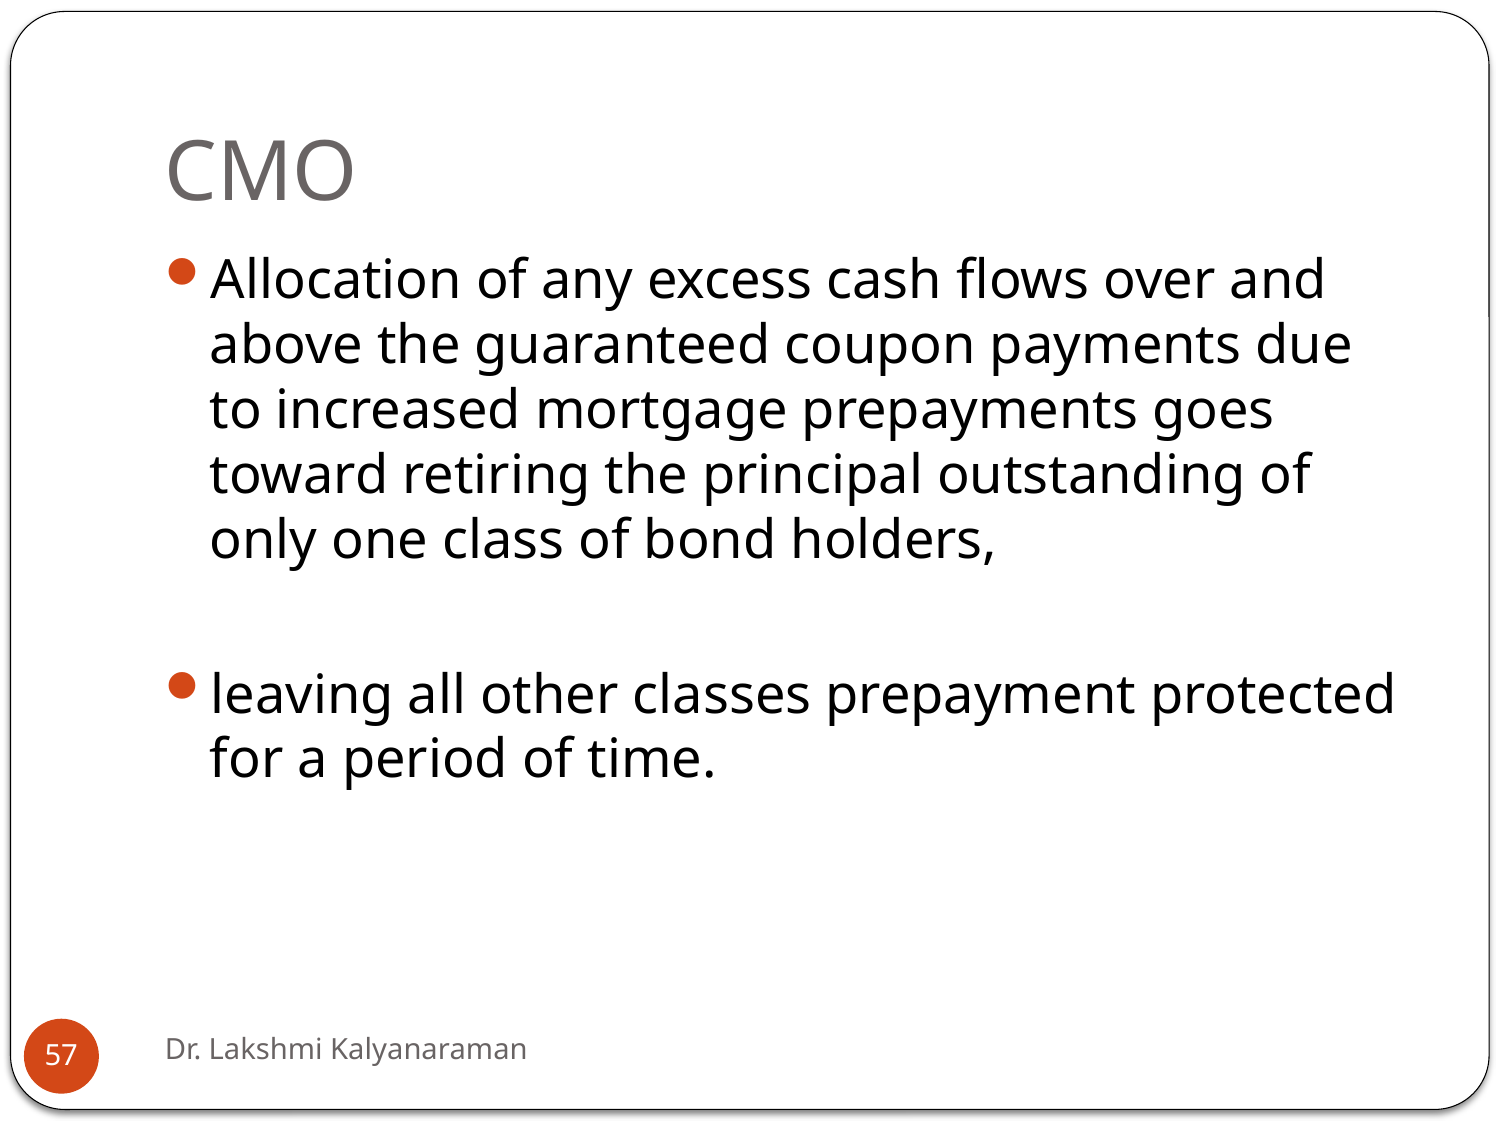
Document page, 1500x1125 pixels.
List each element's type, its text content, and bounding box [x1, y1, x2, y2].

title CMO [150, 45, 1425, 233]
footer Dr. Lakshmi Kalyanaraman [150, 1012, 800, 1088]
list Allocation of any excess cash flows over and above the guaranteed coupon payments due to increased mortgage prepayments goes toward retiring the principal outstanding of only one class of bond holders, leaving all other classes prepayment protected for a period of time. [150, 237, 1425, 988]
slide_number 57 [23, 1018, 99, 1094]
